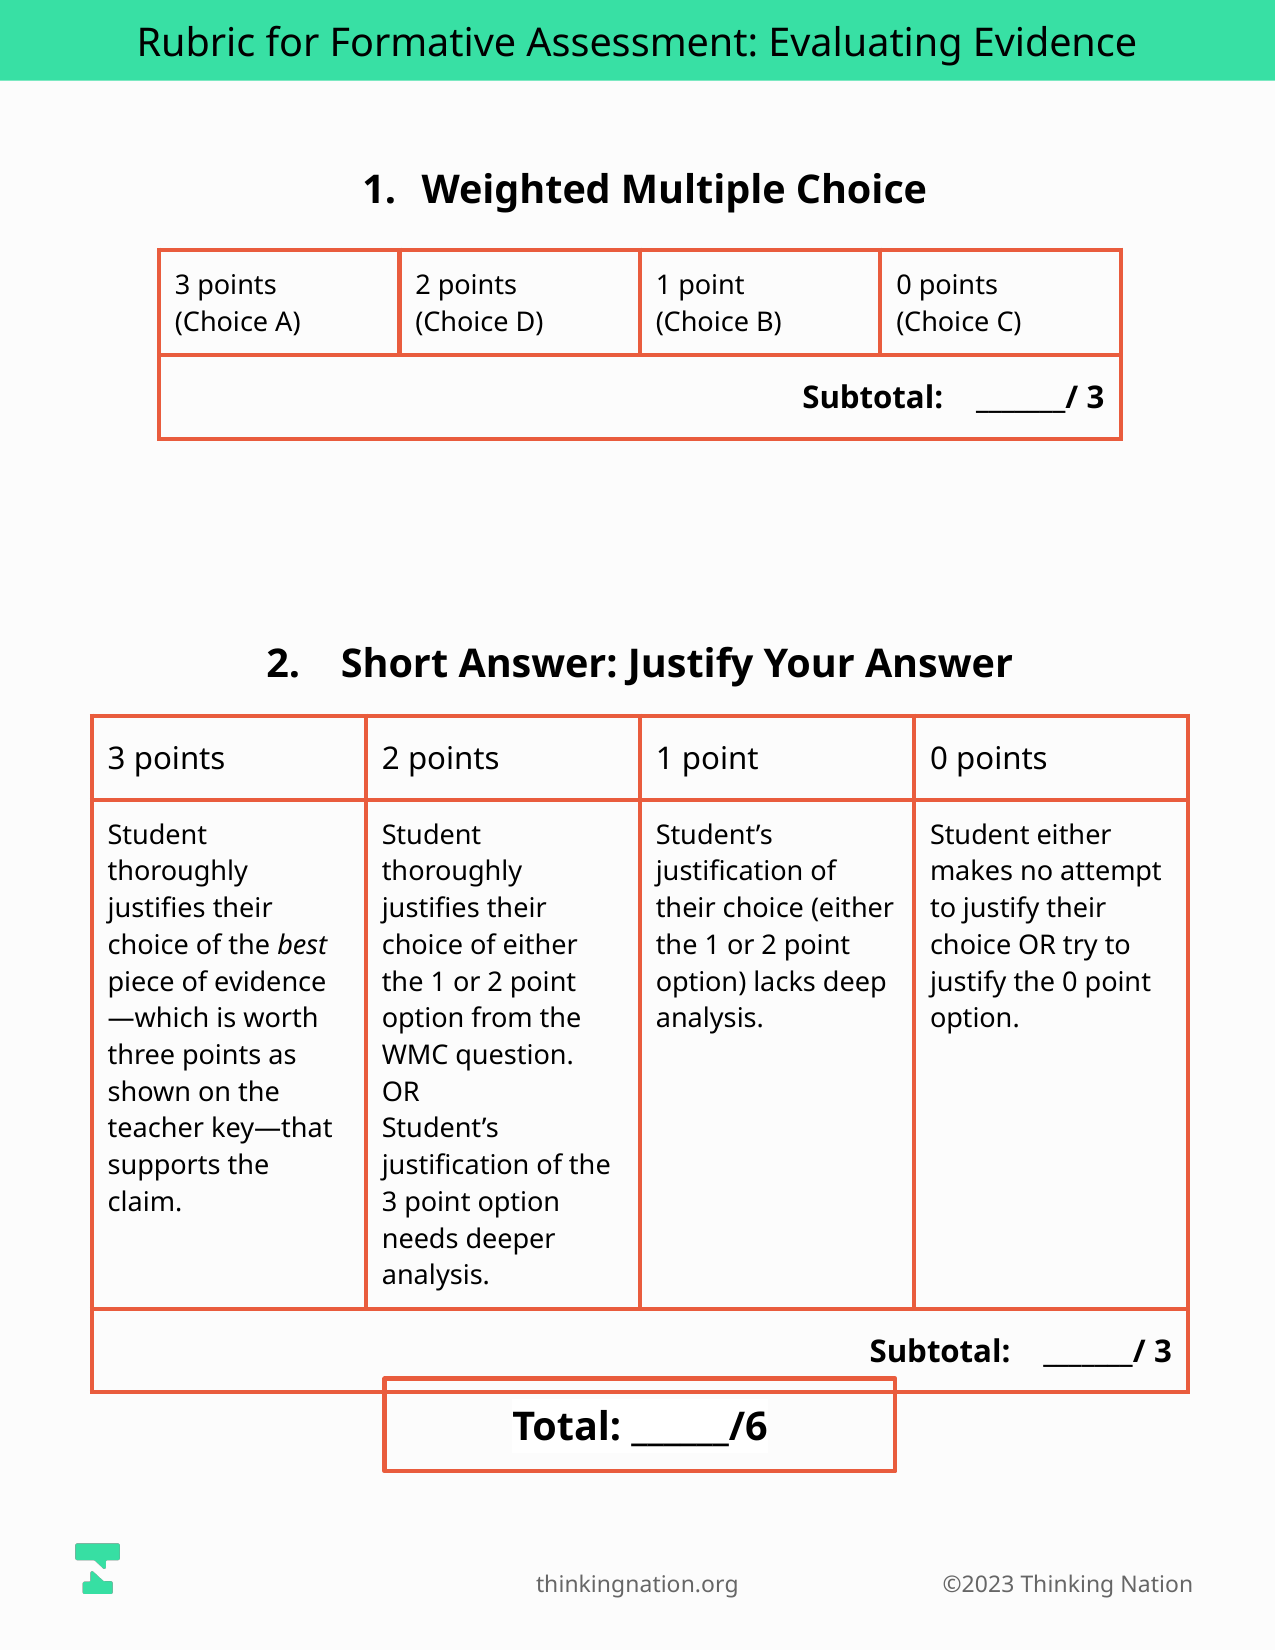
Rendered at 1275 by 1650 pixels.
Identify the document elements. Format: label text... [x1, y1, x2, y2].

table_header 2 points (Choice D) [402, 252, 638, 353]
text_box Total: ______/6 [384, 1378, 896, 1472]
table_header 0 points [916, 718, 1186, 798]
table_header 3 points (Choice A) [161, 252, 397, 353]
table_header 1 point (Choice B) [642, 252, 878, 353]
table_cell Student thoroughly justifies their choice of the best piece of evidence—which is worth three points as shown on the teacher key—that supports the claim. [94, 802, 364, 1307]
table_header 0 points (Choice C) [882, 252, 1119, 353]
table_header 2 points [368, 718, 638, 798]
text_box 2. Short Answer: Justify Your Answer [205, 622, 1075, 693]
table_cell Student thoroughly justifies their choice of either the 1 or 2 point option from the WMC question. OR Student’s justification of the 3 point option needs deeper analysis. [368, 802, 638, 1307]
text_box Weighted Multiple Choice [277, 147, 1003, 218]
picture [62, 1533, 133, 1604]
table_header 3 points [94, 718, 364, 798]
table_cell Subtotal: _______/ 3 [94, 1311, 1186, 1390]
table_cell Student either makes no attempt to justify their choice OR try to justify the 0 point option. [916, 802, 1186, 1307]
text_box thinkingnation.org [486, 1553, 789, 1605]
table_cell Student’s justification of their choice (either the 1 or 2 point option) lacks deep analysis. [642, 802, 912, 1307]
table_cell Subtotal: _______/ 3 [161, 357, 1119, 437]
text_box ©2023 Thinking Nation [907, 1553, 1210, 1605]
table_header 1 point [642, 718, 912, 798]
text_box Rubric for Formative Assessment: Evaluating Evidence [0, 0, 1275, 81]
